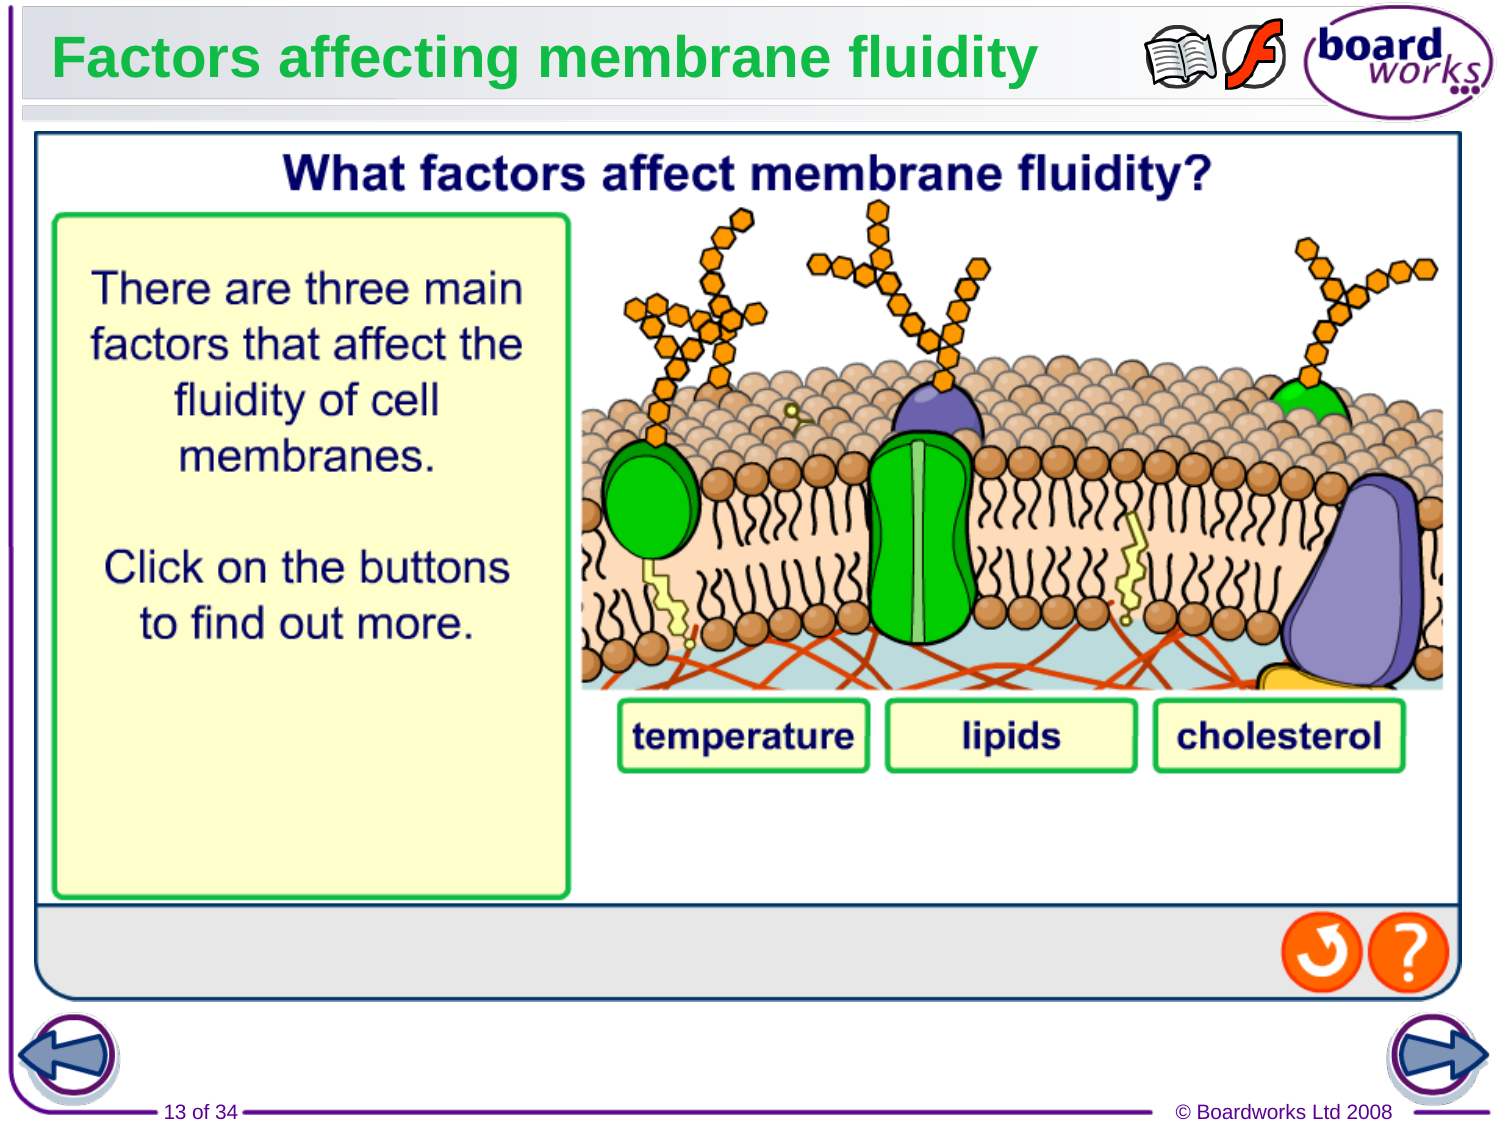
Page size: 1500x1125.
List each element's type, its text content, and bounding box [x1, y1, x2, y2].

picture [0, 0, 1500, 1125]
title Factors affecting membrane fluidity [36, 8, 1225, 99]
